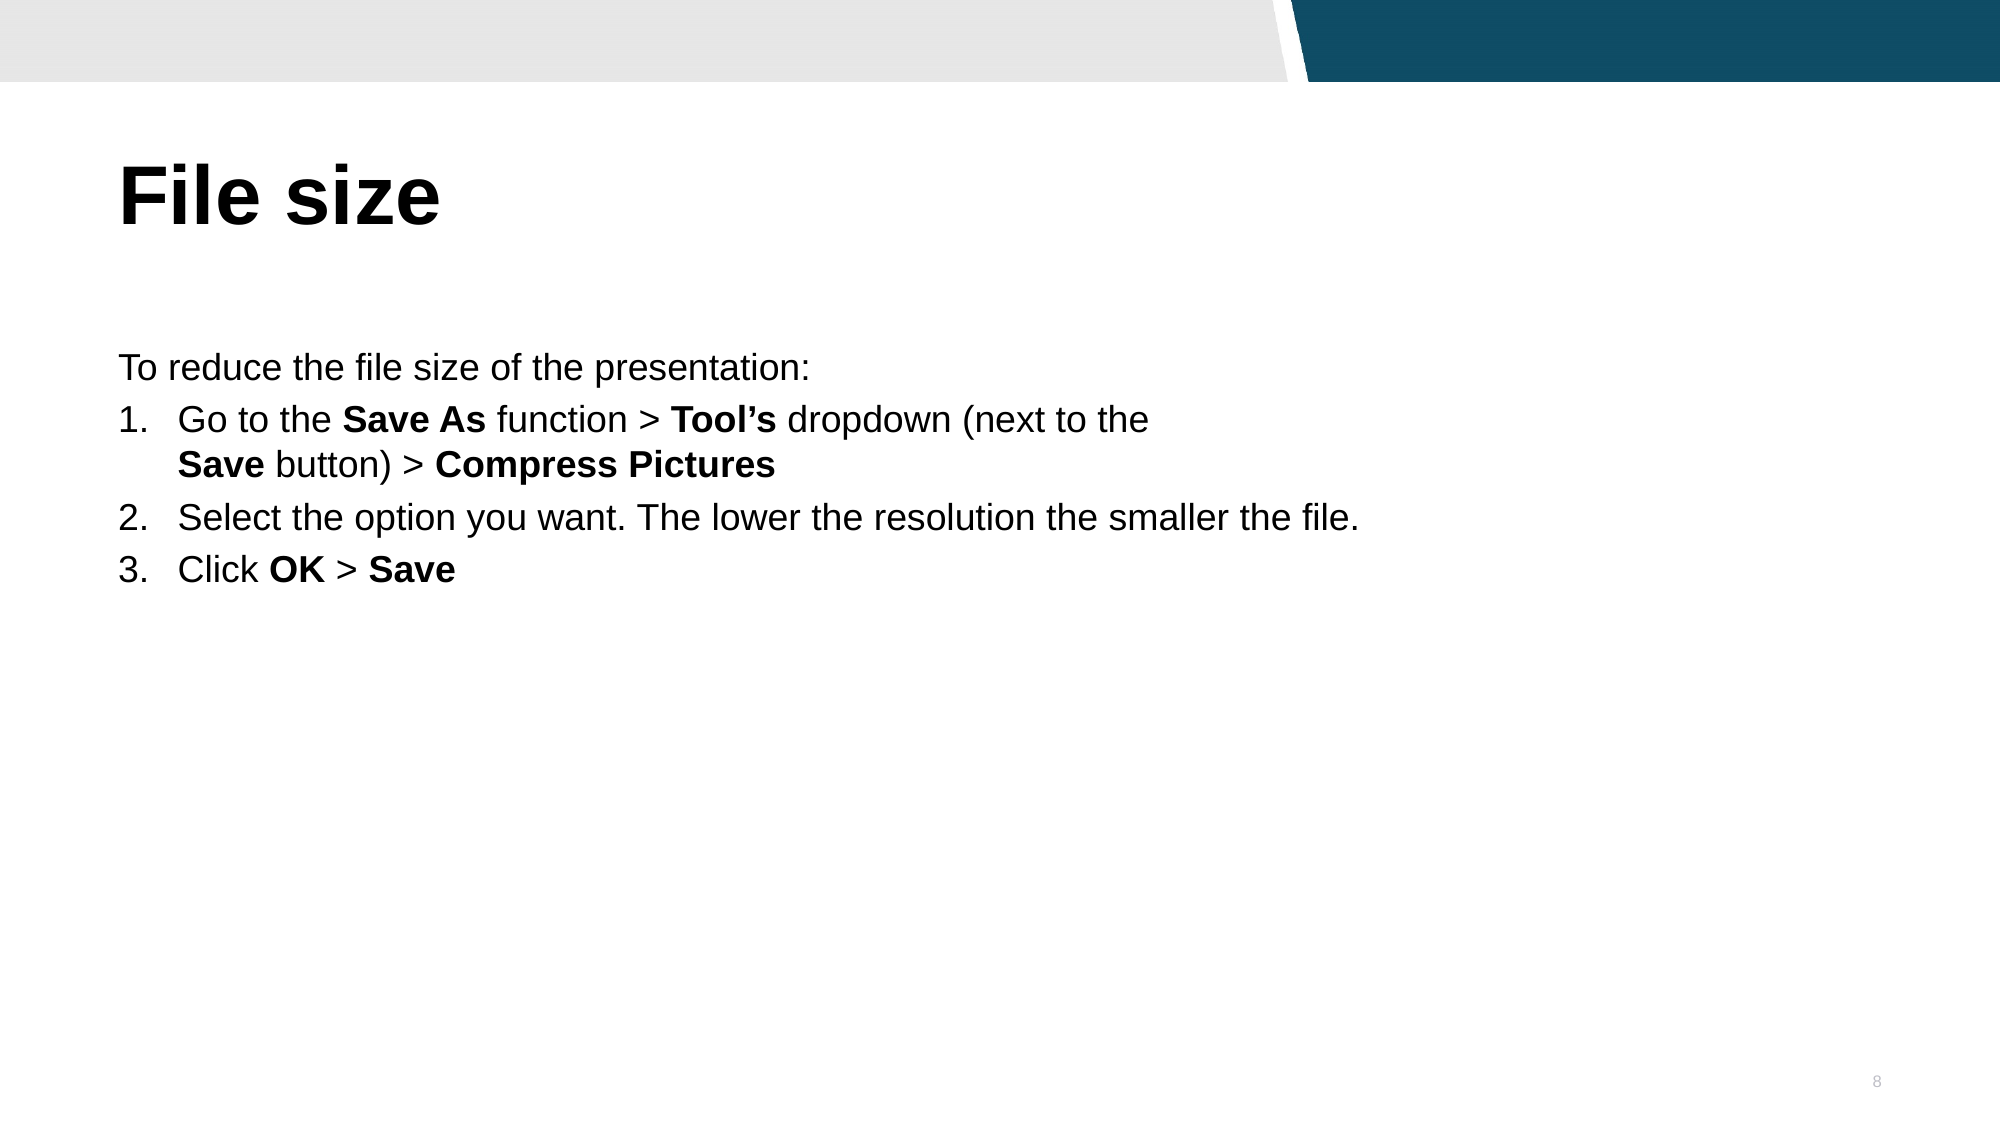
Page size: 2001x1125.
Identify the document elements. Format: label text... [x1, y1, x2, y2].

title File size [118, 160, 1882, 242]
picture [0, 0, 2000, 82]
list To reduce the file size of the presentation: Go to the Save As function > Tool’s dropdown (next to the Save button) > Compress Pictures Select the option you want. The lower the resolution the smaller the file. Click OK > Save [118, 338, 1882, 944]
